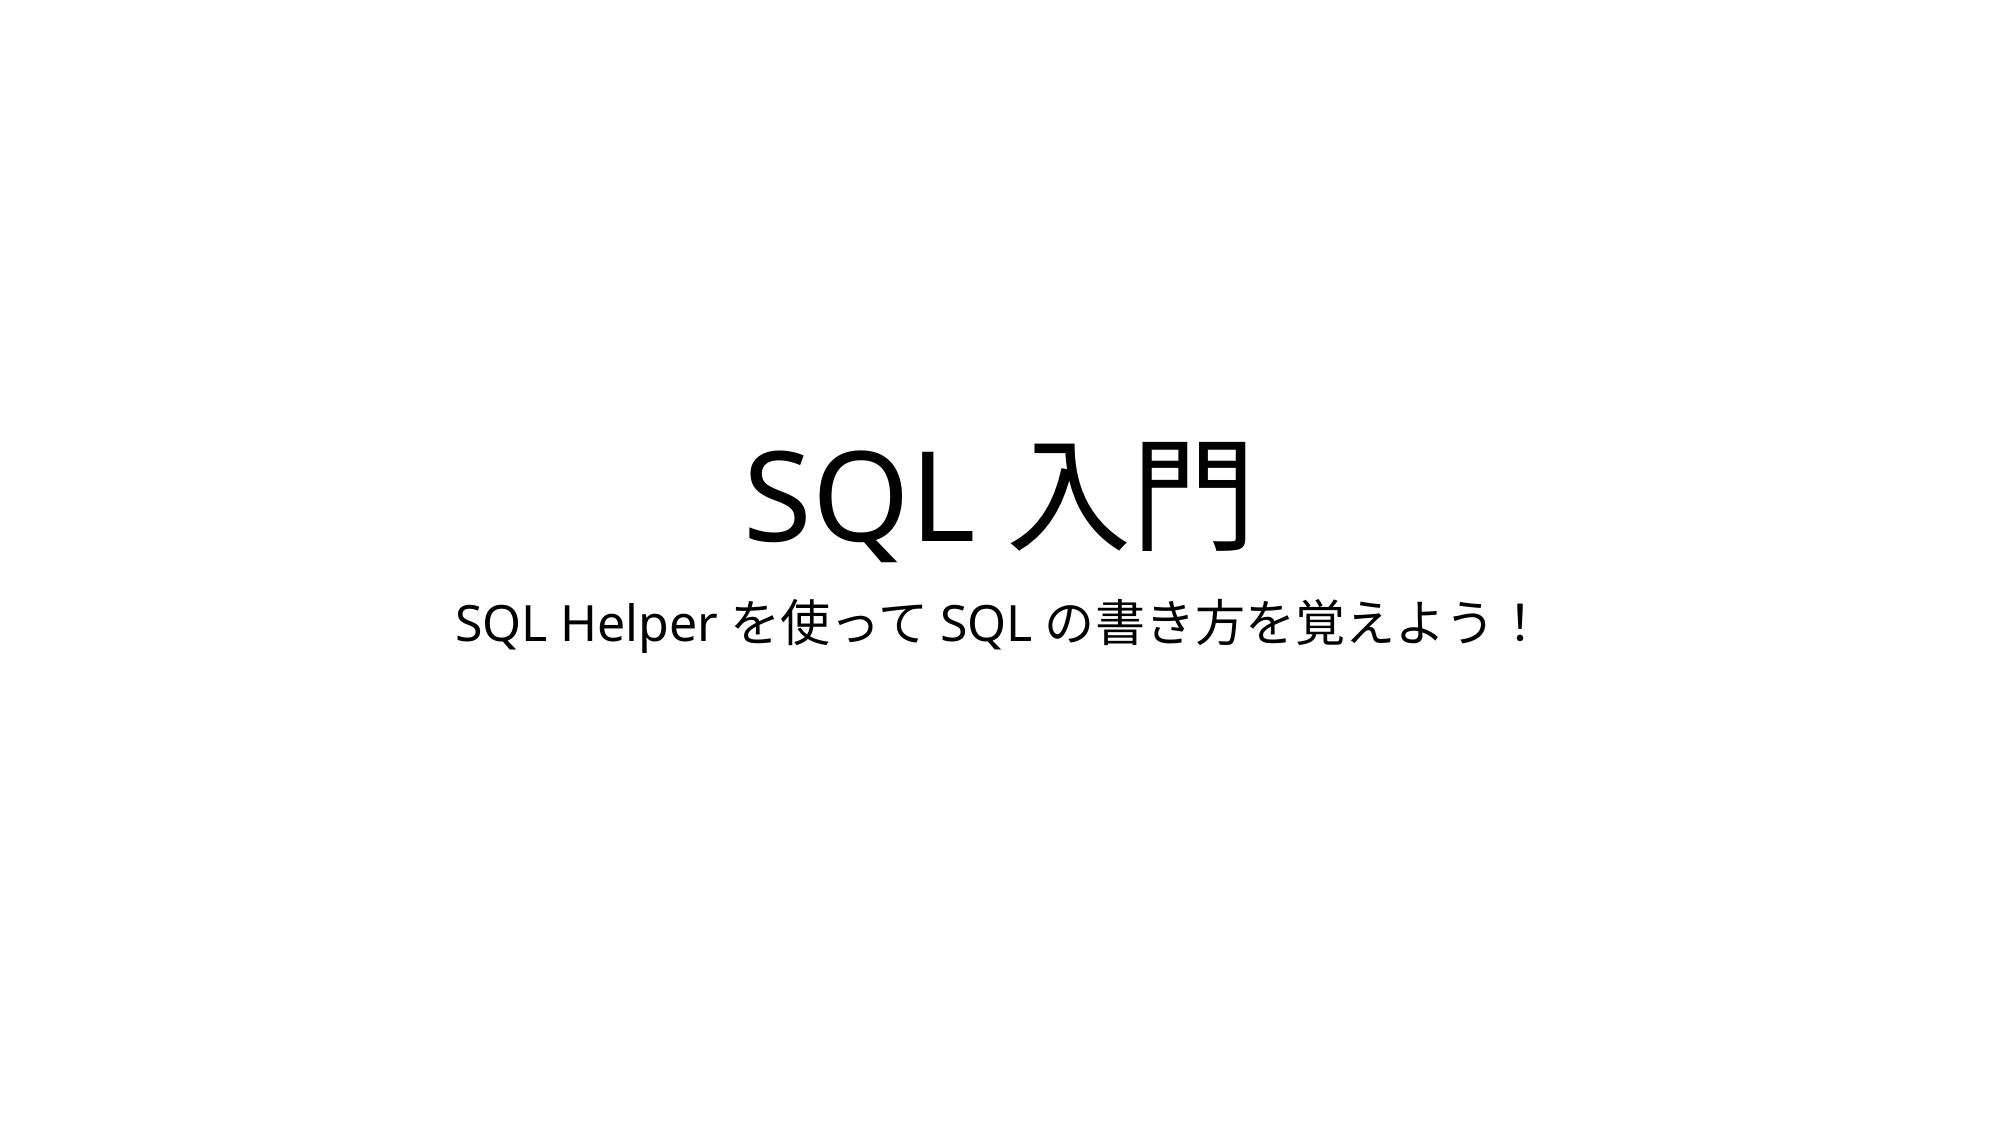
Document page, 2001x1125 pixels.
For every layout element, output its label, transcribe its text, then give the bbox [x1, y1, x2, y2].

title SQL入門 [249, 184, 1750, 576]
subtitle SQL Helperを使ってSQLの書き方を覚えよう！ [249, 590, 1750, 863]
